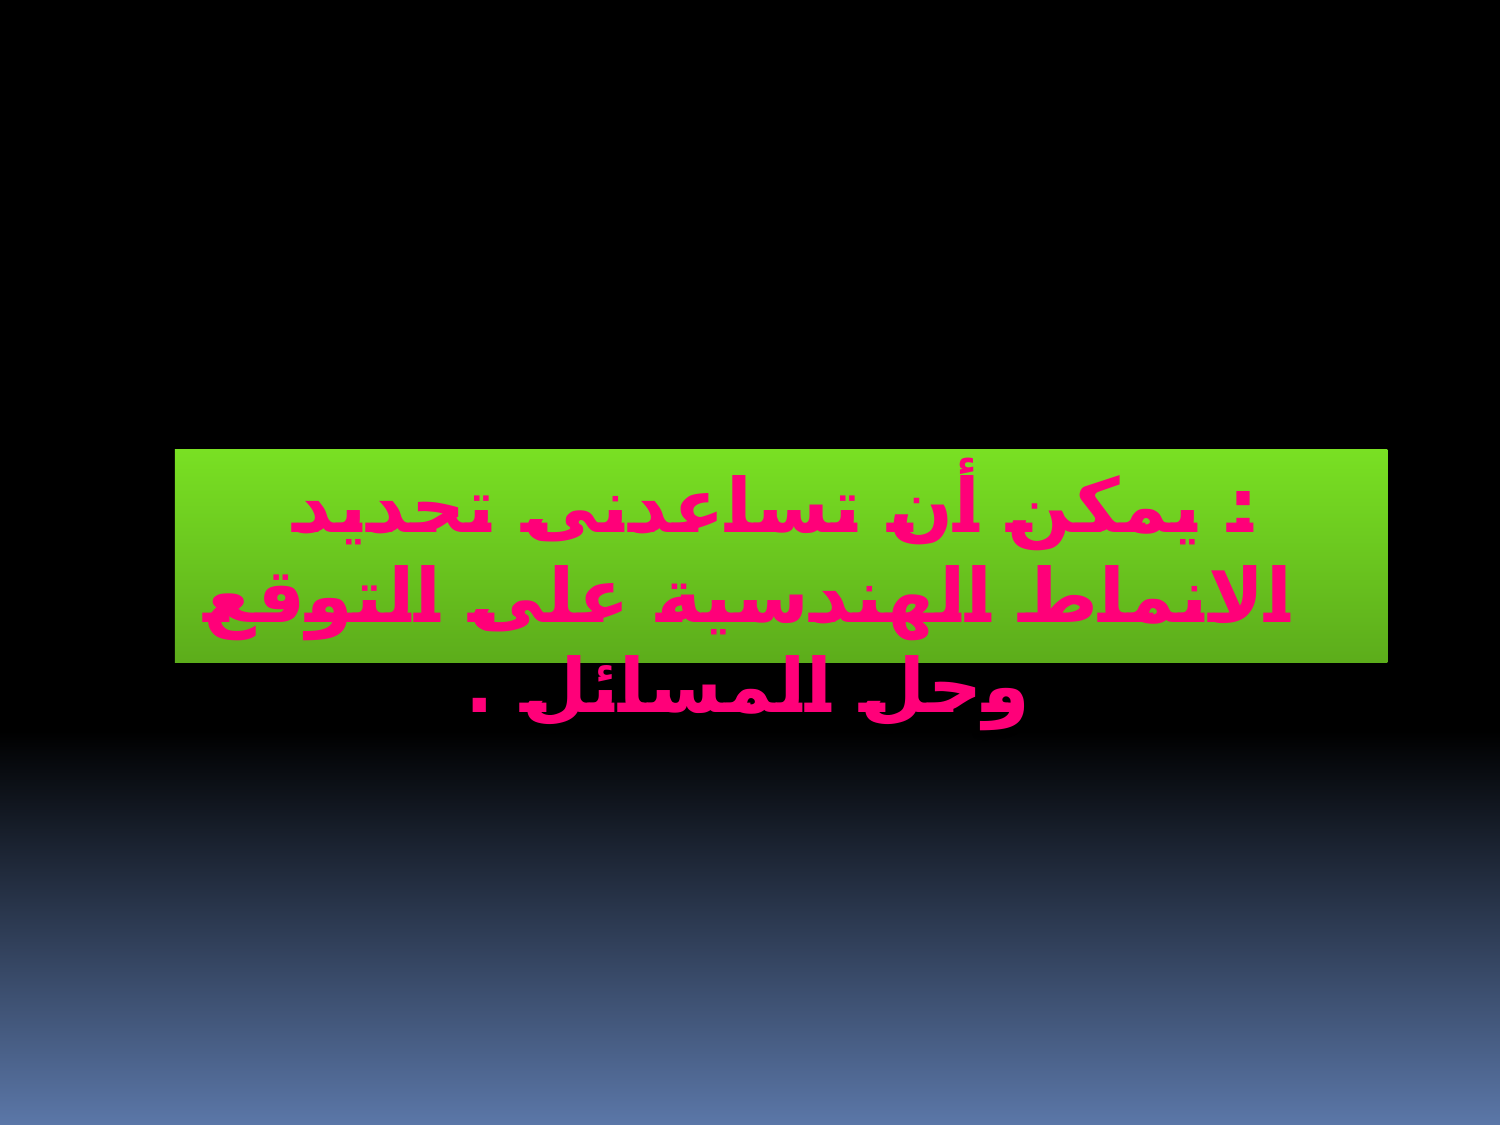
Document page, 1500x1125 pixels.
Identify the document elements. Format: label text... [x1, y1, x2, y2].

text_box : يمكن أن تساعدنى تحديد الانماط الهندسية على التوقع وحل المسائل . [174, 449, 1388, 663]
